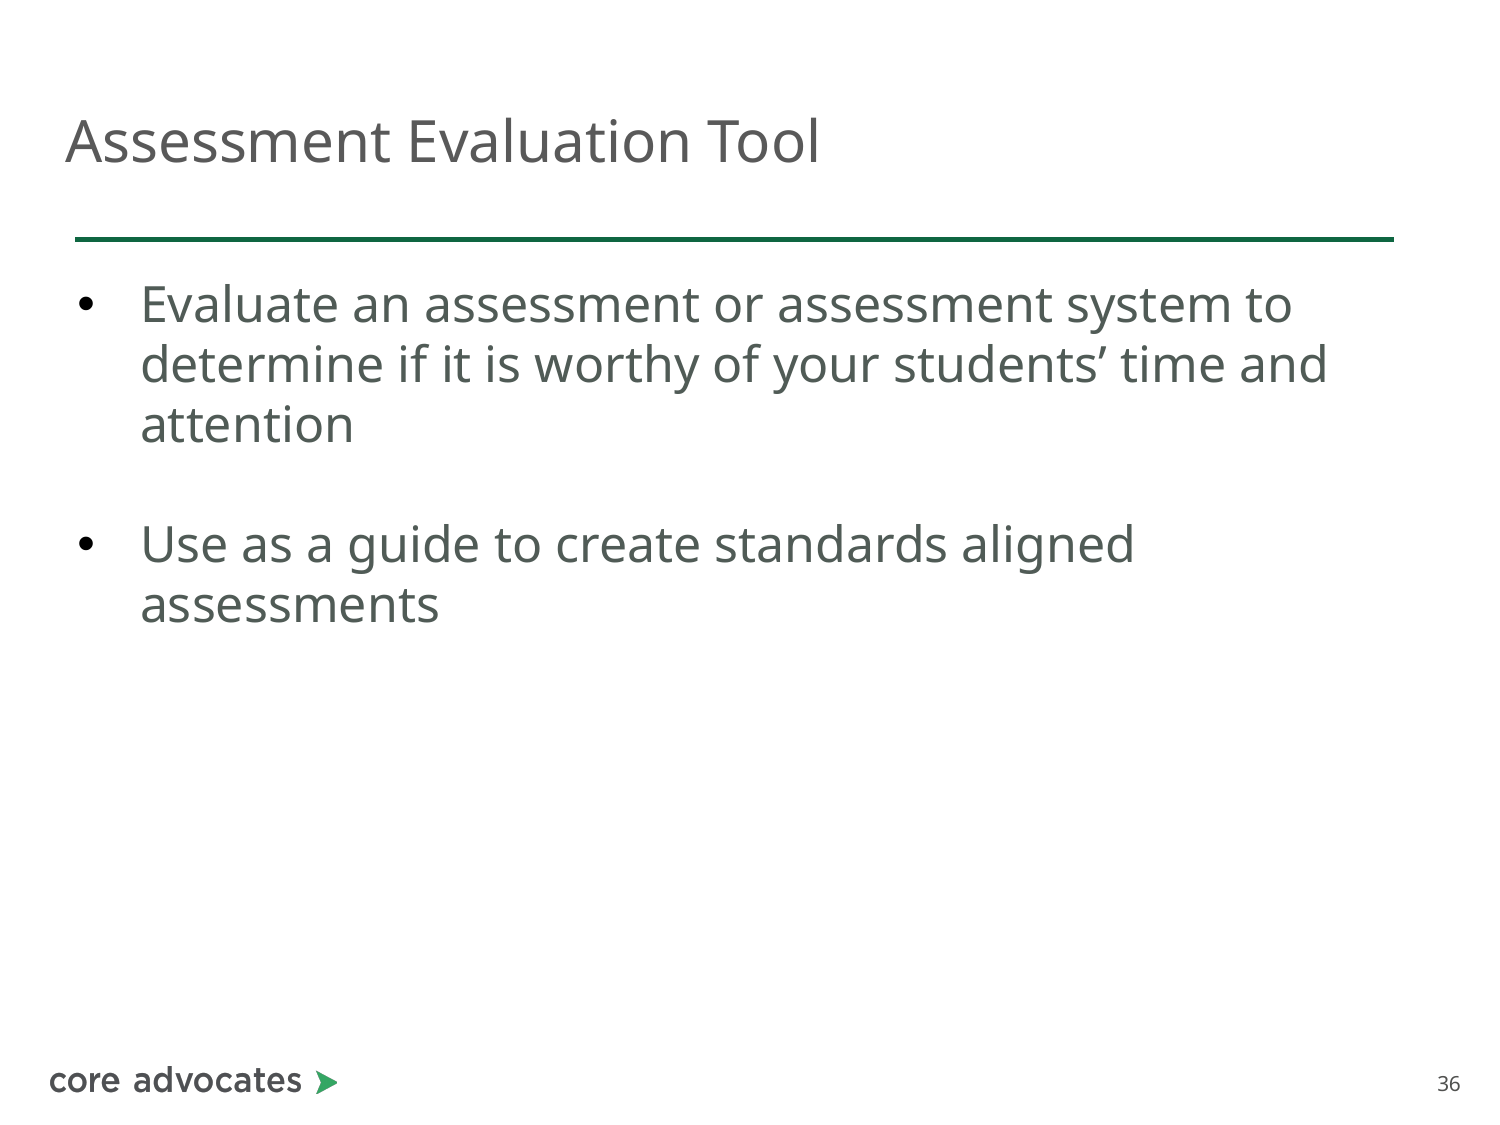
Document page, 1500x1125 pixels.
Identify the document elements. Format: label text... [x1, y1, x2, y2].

picture [50, 1066, 337, 1094]
list Evaluate an assessment or assessment system to determine if it is worthy of your students’ time and attention Use as a guide to create standards aligned assessments [50, 257, 1457, 1001]
title Assessment Evaluation Tool [50, 45, 1457, 233]
